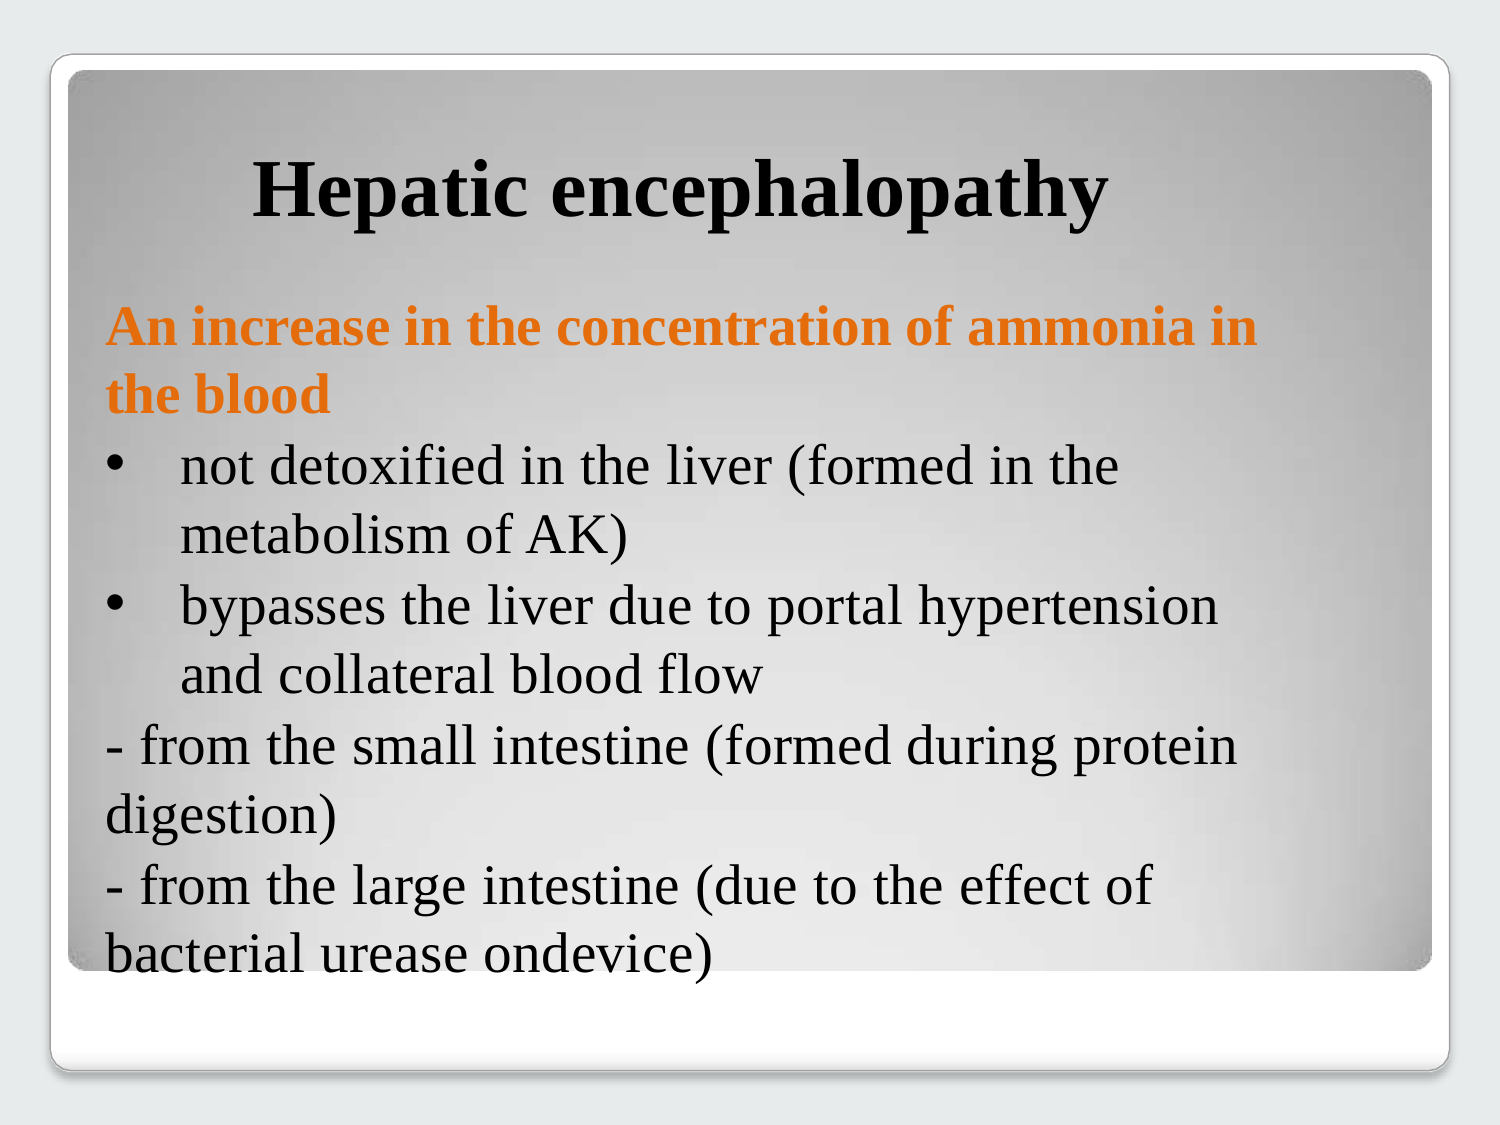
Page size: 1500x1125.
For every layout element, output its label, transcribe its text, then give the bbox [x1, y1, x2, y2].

title Hepatic encephalopathy [249, 131, 1289, 285]
picture [36, 46, 1464, 1094]
text_box An increase in the concentration of ammonia in the blood not detoxified in the liver (formed in the metabolism of AK) bypasses the liver due to portal hypertension and collateral blood flow - from the small intestine (formed during protein digestion) - from the large intestine (due to the effect of bacterial urease ondevice) [102, 285, 1319, 985]
